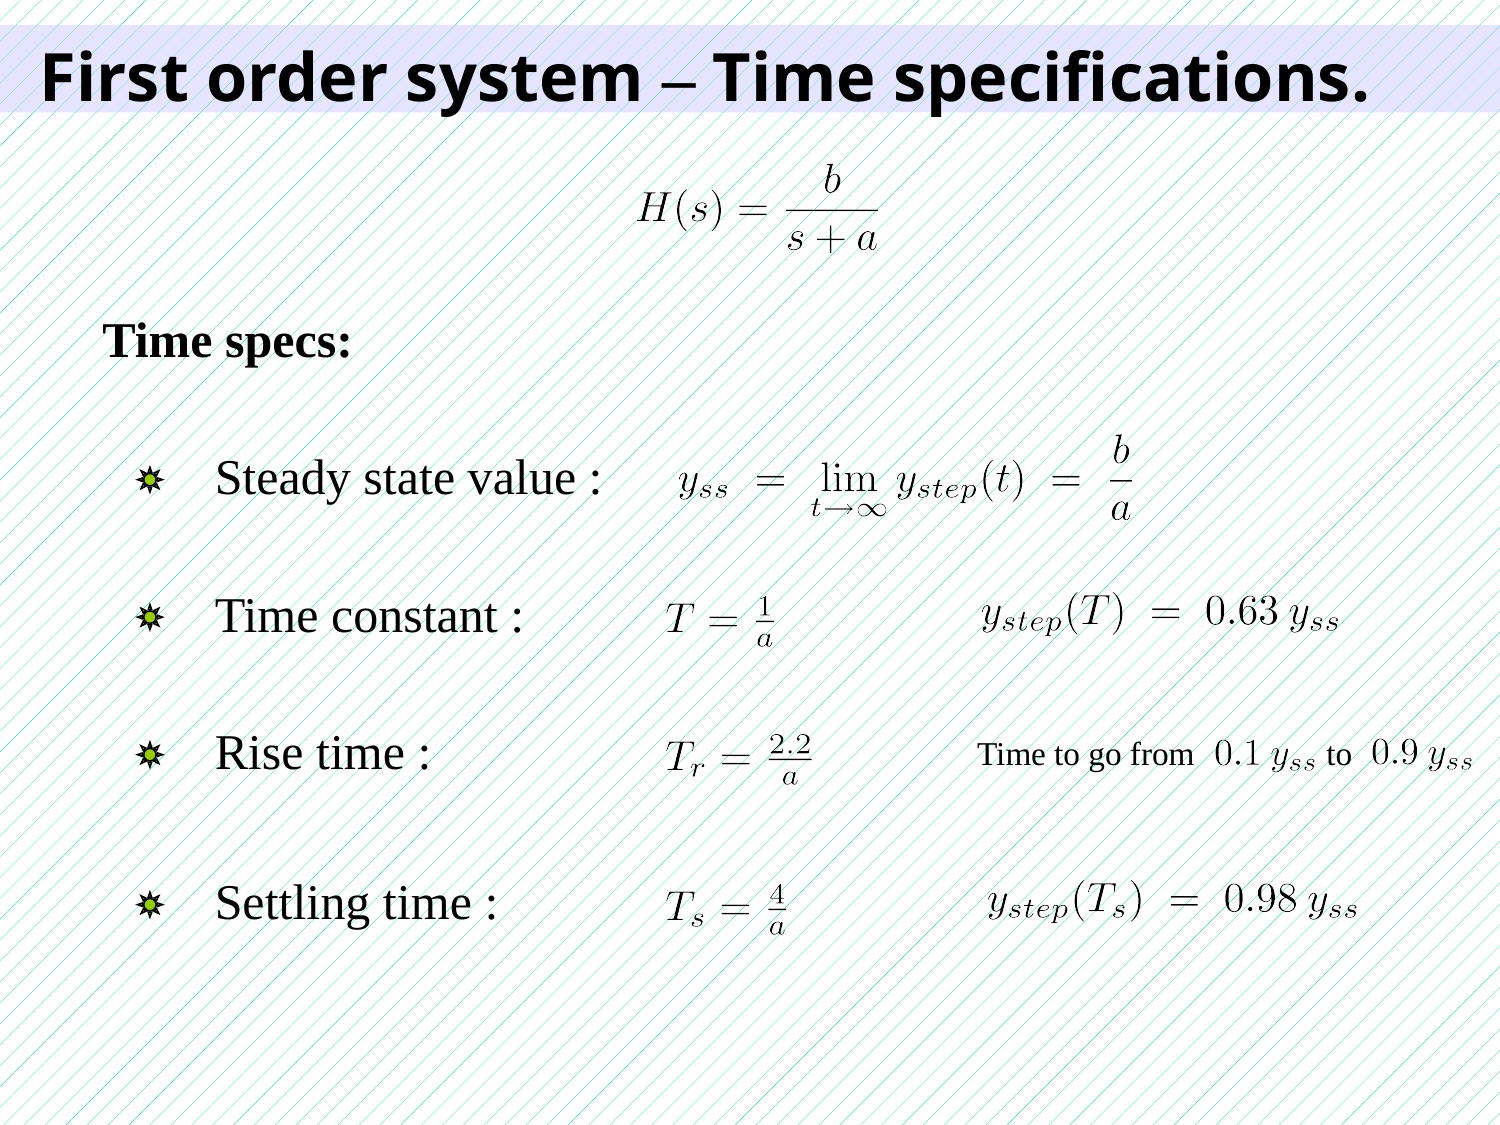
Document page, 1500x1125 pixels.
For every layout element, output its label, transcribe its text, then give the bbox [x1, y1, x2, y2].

picture [662, 733, 813, 788]
picture [674, 430, 1134, 524]
text_box [137, 892, 163, 914]
picture [635, 160, 882, 257]
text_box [962, 724, 1473, 781]
picture [662, 595, 776, 651]
text_box Steady state value : [199, 437, 650, 513]
text_box [137, 467, 163, 489]
text_box [137, 604, 163, 630]
picture [987, 878, 1359, 926]
picture [662, 883, 788, 938]
text_box Settling time : [200, 862, 600, 938]
text_box Time specs: [87, 299, 1050, 375]
title First order system – Time specifications. [24, 24, 1476, 126]
text_box Time constant : [200, 574, 600, 650]
text_box [137, 742, 163, 764]
text_box Rise time : [200, 712, 450, 788]
picture [978, 591, 1338, 638]
